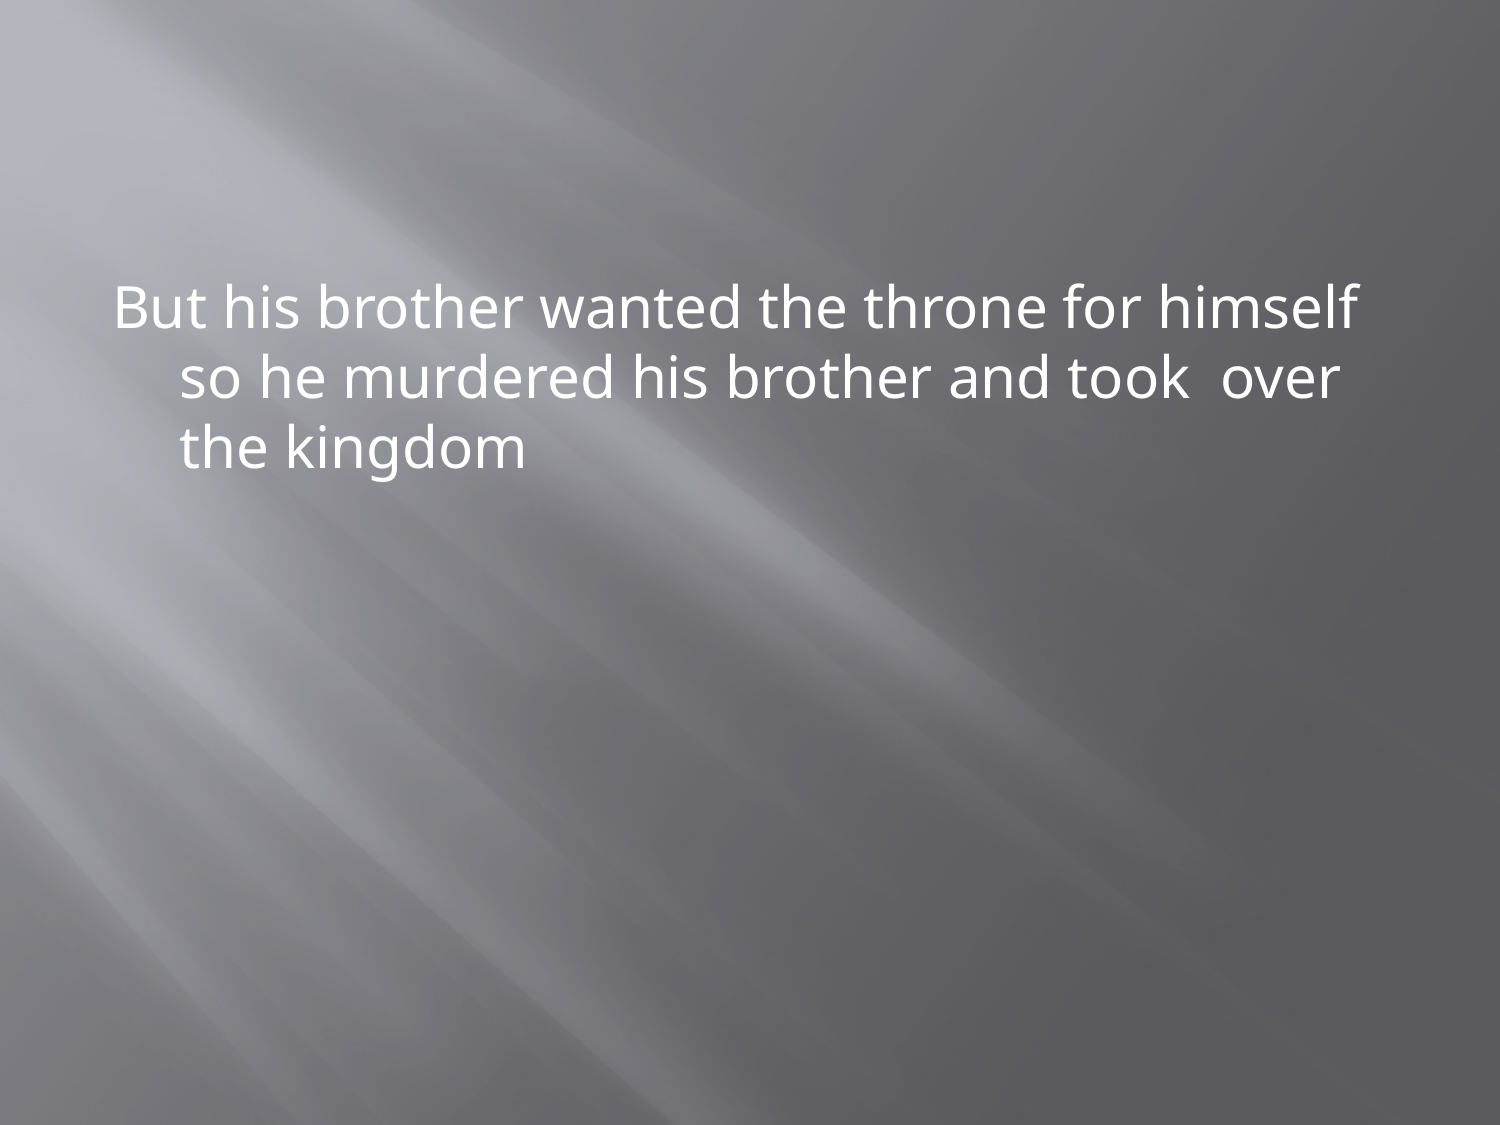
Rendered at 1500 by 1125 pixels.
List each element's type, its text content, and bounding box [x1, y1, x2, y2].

list But his brother wanted the throne for himself so he murdered his brother and took over the kingdom [75, 262, 1425, 1035]
